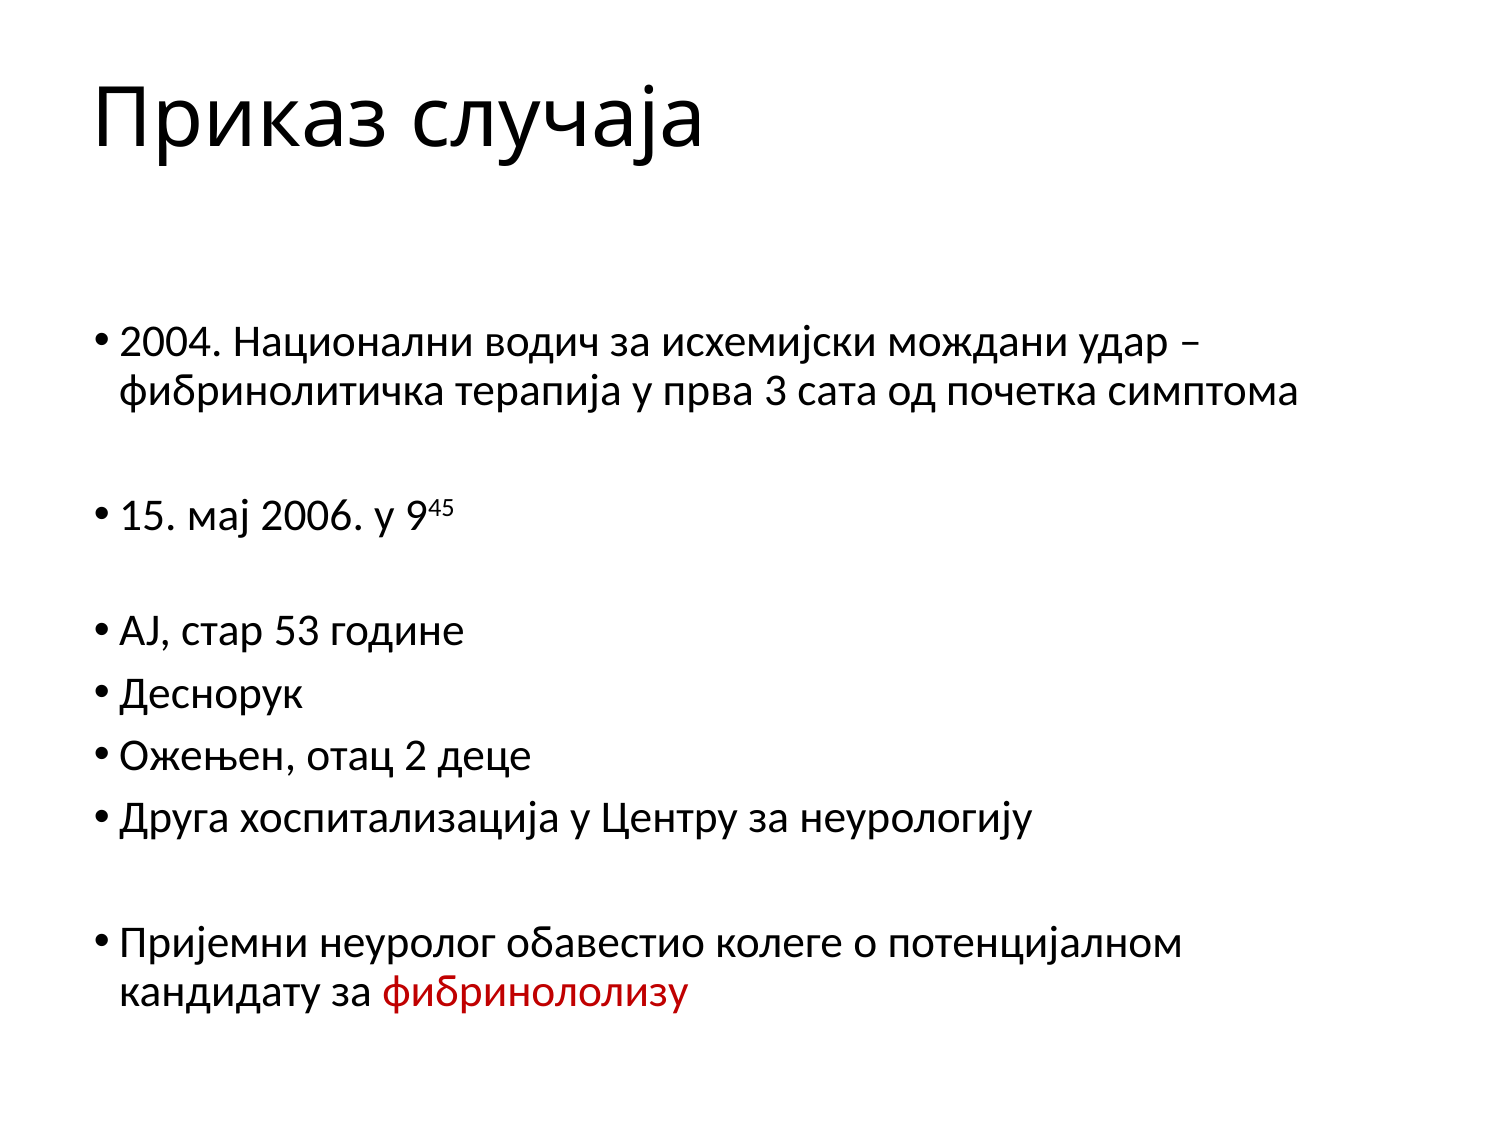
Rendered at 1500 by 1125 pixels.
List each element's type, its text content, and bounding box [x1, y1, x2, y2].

title Приказ случаја [76, 10, 1371, 229]
list 2004. Национални водич за исхемијски мождани удар – фибринолитичка терапија у прва 3 сата од почетка симптома 15. мај 2006. у 945 АЈ, стар 53 године Деснорук Ожењен, отац 2 деце Друга хоспитализација у Центру за неурологију Пријемни неуролог обавестио колеге о потенцијалном кандидату за фибринололизу [78, 246, 1393, 1024]
